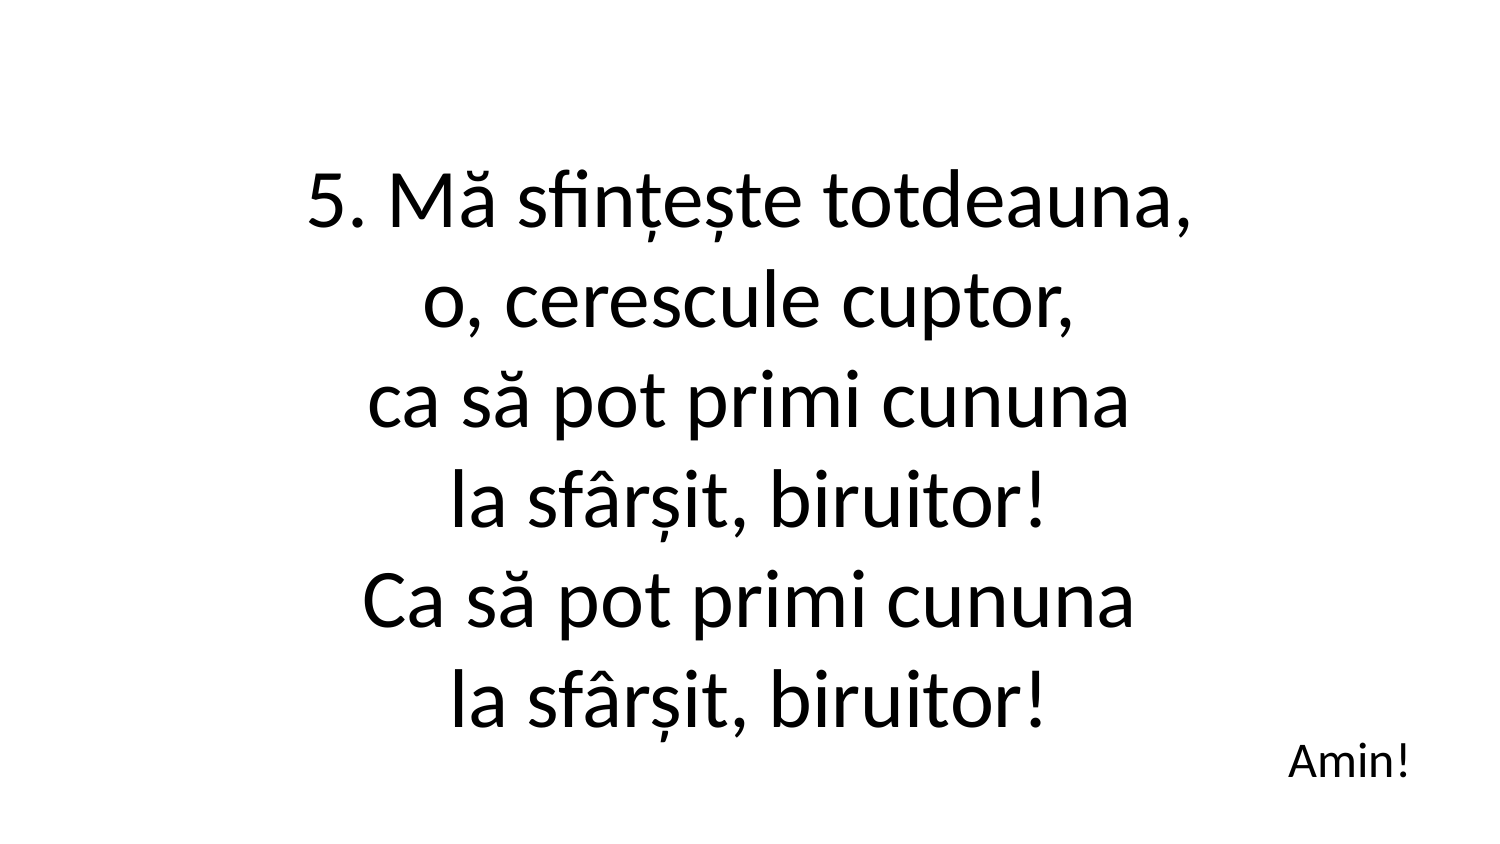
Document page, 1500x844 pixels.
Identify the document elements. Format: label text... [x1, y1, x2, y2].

text_box Amin! [1273, 674, 1427, 795]
text_box 5. Mă sfințește totdeauna, o, cerescule cuptor, ca să pot primi cununa la sfârșit, biruitor! Ca să pot primi cununa la sfârșit, biruitor! [290, 92, 1210, 752]
